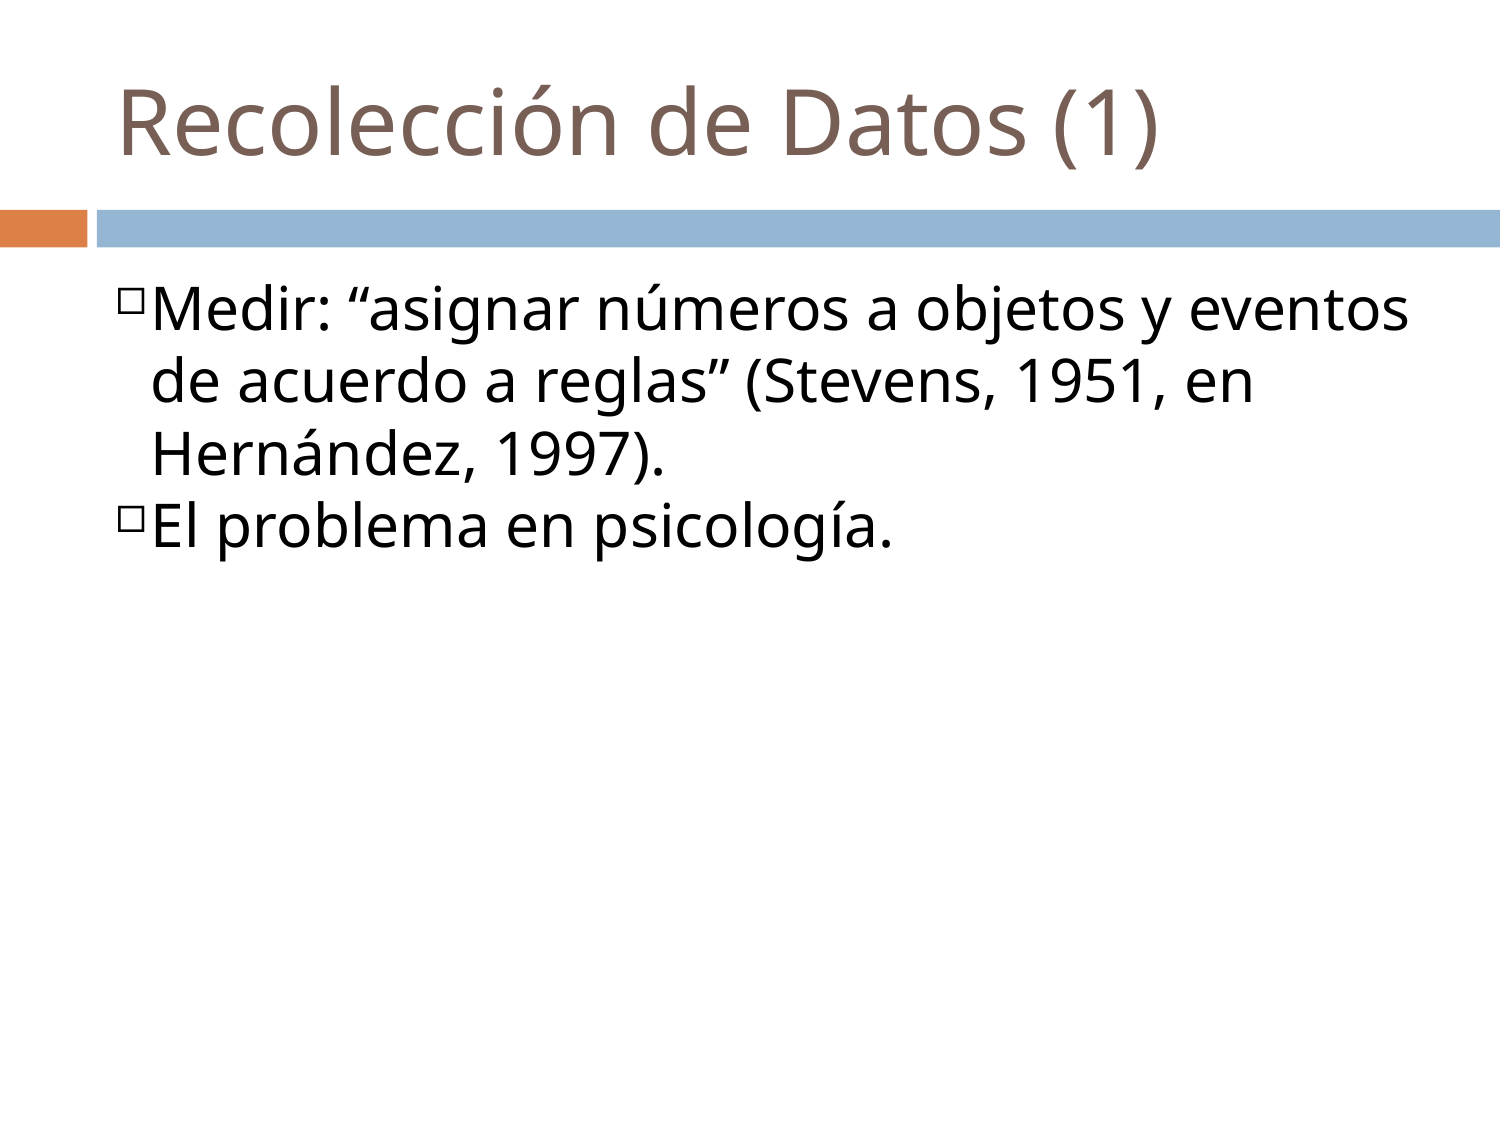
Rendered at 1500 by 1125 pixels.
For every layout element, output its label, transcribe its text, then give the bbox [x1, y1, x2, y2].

text_box Medir: “asignar números a objetos y eventos de acuerdo a reglas” (Stevens, 1951, en Hernández, 1997). El problema en psicología. [100, 262, 1438, 1000]
text_box Recolección de Datos (1) [100, 37, 1438, 200]
